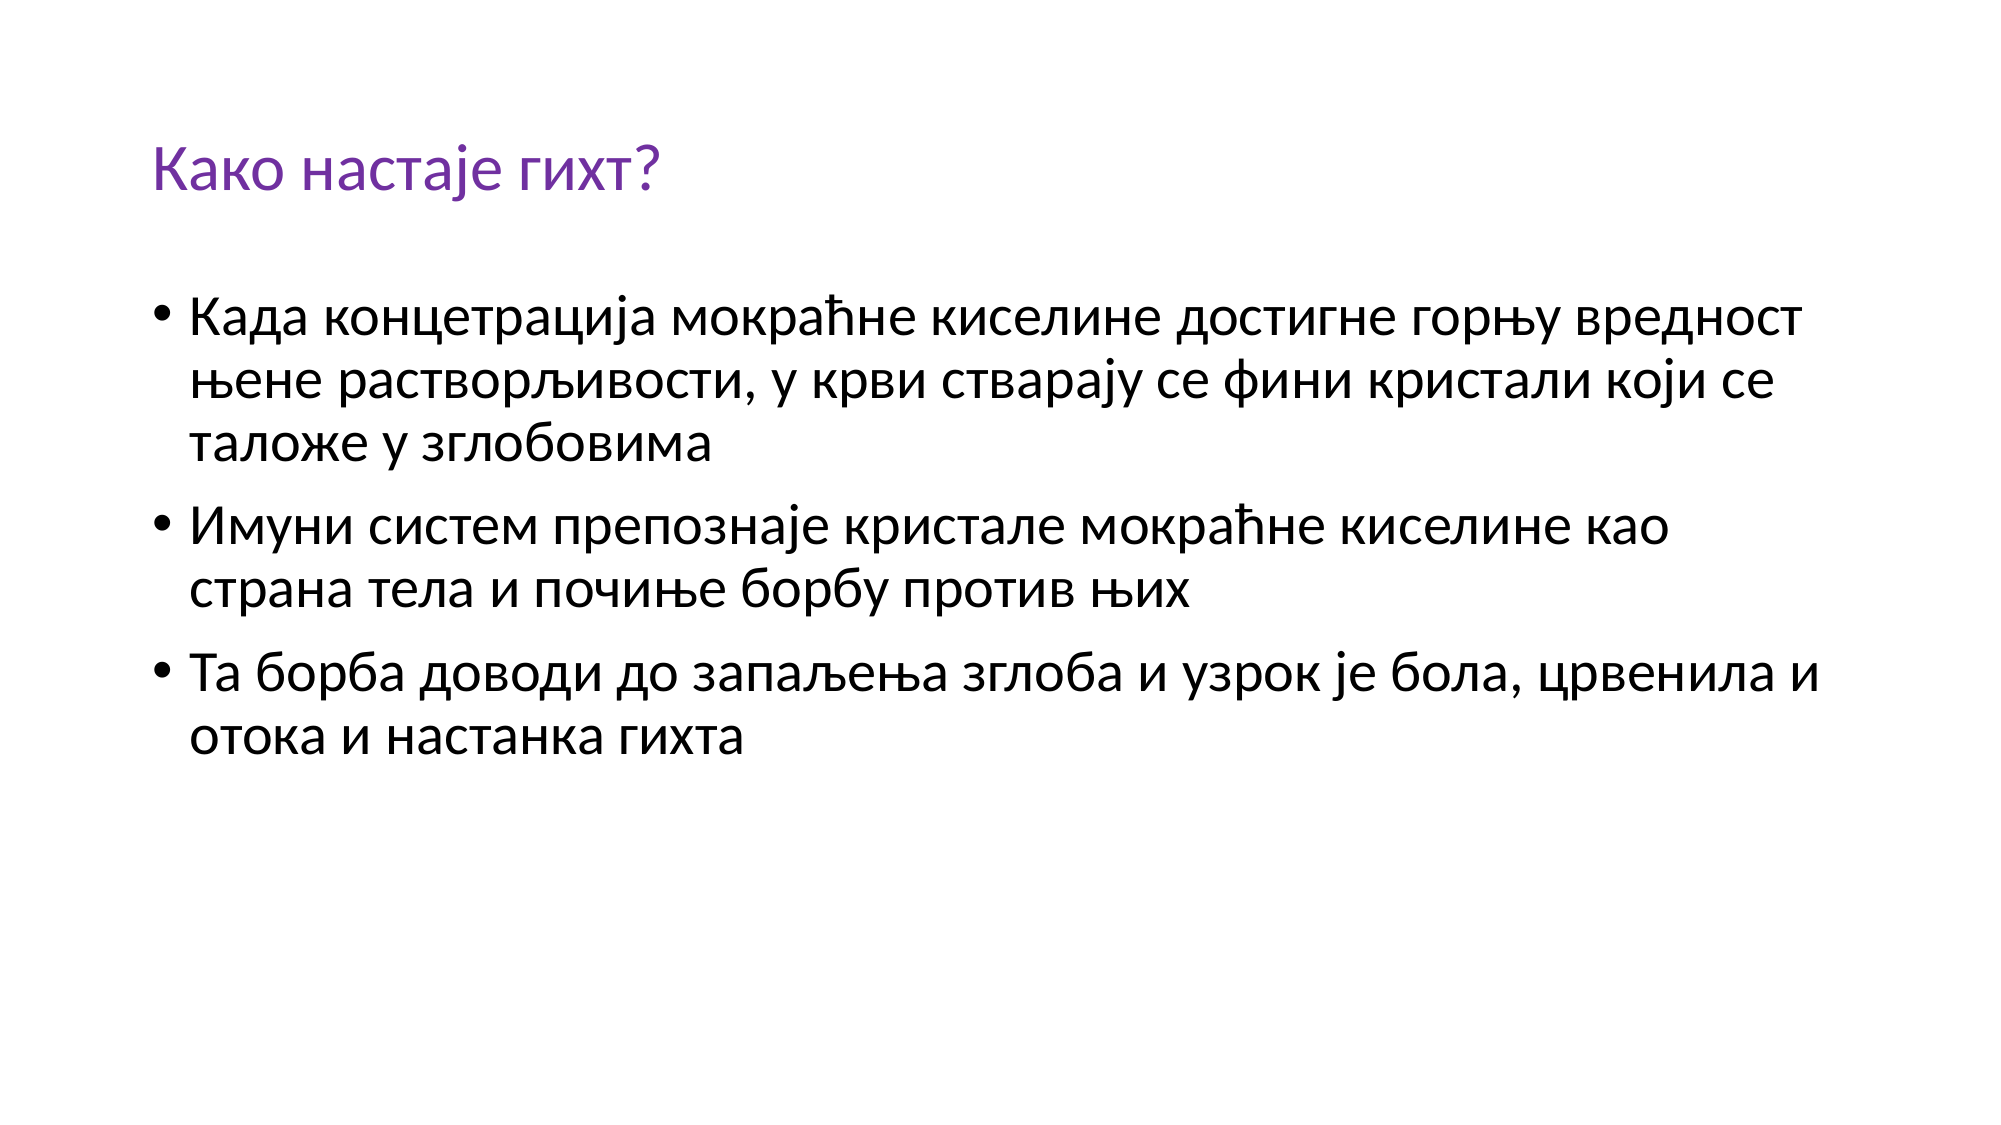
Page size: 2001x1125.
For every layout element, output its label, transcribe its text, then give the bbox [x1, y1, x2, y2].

title Како настаје гихт? [137, 59, 1863, 277]
list Када концетрација мокраћне киселине достигне горњу вредност њене растворљивости, у крви стварају се фини кристали који се таложе у зглобовима Имуни систем препознаје кристале мокраћне киселине као страна тела и почиње борбу против њих Та борба доводи до запаљења зглоба и узрок је бола, црвенила и отока и настанка гихта [137, 277, 1863, 992]
